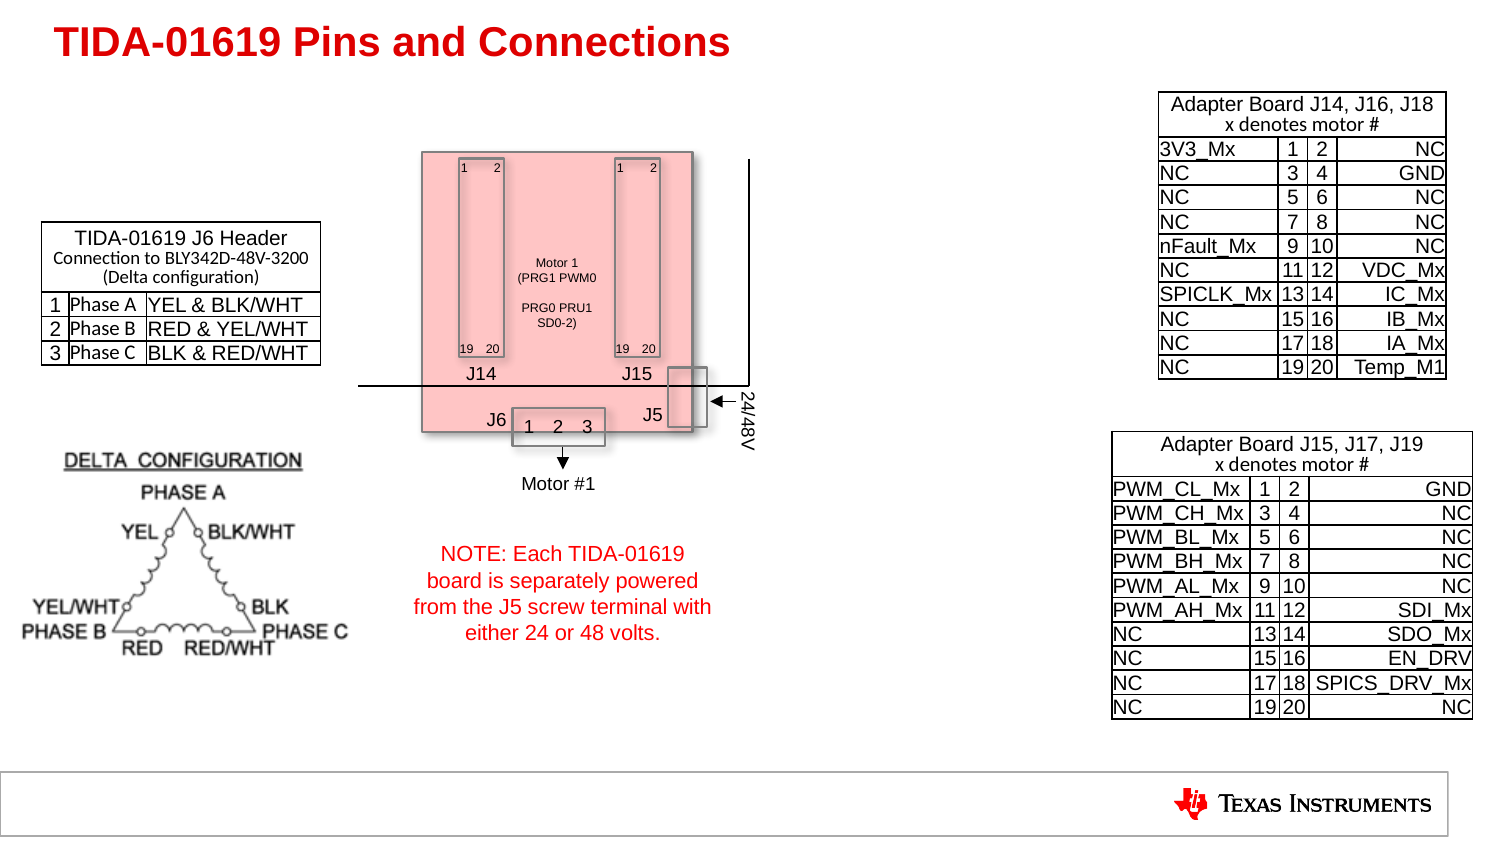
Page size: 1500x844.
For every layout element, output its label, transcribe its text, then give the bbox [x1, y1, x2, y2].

table_cell EN_DRV [1310, 647, 1472, 669]
table_cell 7 [1251, 550, 1279, 572]
table_cell 17 [1251, 671, 1279, 694]
table_cell 2 [42, 317, 68, 340]
table_cell 17 [1279, 331, 1307, 354]
table_cell NC [1338, 235, 1445, 257]
table_cell NC [1159, 331, 1277, 354]
text_box 1 [459, 150, 478, 156]
text_box 1 [512, 407, 541, 446]
table_cell NC [1310, 574, 1472, 597]
table_cell 1 [1279, 138, 1307, 160]
table_cell 10 [1308, 235, 1336, 257]
table_cell PWM_AH_Mx [1113, 598, 1249, 621]
text_box 2 [484, 150, 503, 155]
text_box 2 [541, 407, 571, 446]
table_cell PWM_BL_Mx [1113, 526, 1249, 548]
table_cell NC [1310, 550, 1472, 572]
table_cell NC [1113, 695, 1249, 718]
table_cell NC [1159, 162, 1277, 184]
table_cell BLK & RED/WHT [147, 342, 320, 364]
text_box 2 [640, 150, 659, 155]
text_box [514, 406, 607, 448]
table_cell VDC_Mx [1338, 259, 1445, 281]
table_cell 9 [1279, 235, 1307, 257]
table_cell NC [1159, 186, 1277, 209]
table_cell PWM_CH_Mx [1113, 502, 1249, 524]
table_cell NC [1338, 186, 1445, 209]
table_cell 2 [1280, 477, 1308, 500]
table_cell 7 [1279, 210, 1307, 233]
table_cell PWM_AL_Mx [1113, 574, 1249, 597]
table_cell 12 [1280, 598, 1308, 621]
table_cell 15 [1279, 307, 1307, 330]
table_cell 3V3_Mx [1159, 138, 1277, 160]
text_box 3 [571, 407, 604, 446]
table_cell 11 [1251, 598, 1279, 621]
table_cell NC [1159, 356, 1277, 378]
table_cell NC [1113, 671, 1249, 694]
table_cell 9 [1251, 574, 1279, 597]
table_cell PWM_BH_Mx [1113, 550, 1249, 572]
table_cell 8 [1308, 210, 1336, 233]
text_box 24/48V [722, 389, 777, 461]
table_cell NC [1159, 259, 1277, 281]
table_cell 5 [1279, 186, 1307, 209]
table_cell SDI_Mx [1310, 598, 1472, 621]
table_cell PWM_CL_Mx [1113, 477, 1249, 500]
table_cell nFault_Mx [1159, 235, 1277, 257]
table_cell 15 [1251, 647, 1279, 669]
table_cell NC [1310, 502, 1472, 524]
table_cell 11 [1279, 259, 1307, 281]
table_cell NC [1310, 526, 1472, 548]
table_cell Temp_M1 [1338, 356, 1445, 378]
table_cell 20 [1280, 695, 1308, 718]
table_cell IB_Mx [1338, 307, 1445, 330]
table_cell SPICS_DRV_Mx [1310, 671, 1472, 694]
table_cell SPICLK_Mx [1159, 283, 1277, 305]
text_box J15 [620, 358, 655, 385]
table_cell 1 [42, 293, 68, 316]
text_box [613, 156, 662, 359]
table_cell IC_Mx [1338, 283, 1445, 305]
table_cell NC [1159, 210, 1277, 233]
table_cell GND [1338, 162, 1445, 184]
table_cell 1 [1251, 477, 1279, 500]
table_cell Phase A [70, 293, 146, 316]
table_cell 19 [1279, 356, 1307, 378]
table_cell 2 [1308, 138, 1336, 160]
text_box Motor 1 (PRG1 PWM0 PRG0 PRU1 SD0-2) [420, 395, 667, 434]
table_cell 6 [1308, 186, 1336, 209]
text_box NOTE: Each TIDA-01619 board is separately powered from the J5 screw terminal with either 24 or 48 volts. [411, 520, 714, 665]
table_cell 4 [1308, 162, 1336, 184]
text_box [457, 156, 506, 359]
text_box 1 [615, 150, 634, 156]
table_cell 3 [1279, 162, 1307, 184]
table_cell 14 [1308, 283, 1336, 305]
table_cell 13 [1279, 283, 1307, 305]
table_cell 3 [1251, 502, 1279, 524]
text_box Motor 1 (PRG1 PWM0 PRG0 PRU1 SD0-2) [499, 150, 620, 385]
text_box TIDA-01619 Pins and Connections [41, 0, 1500, 88]
table_cell 10 [1280, 574, 1308, 597]
text_box J5 [636, 399, 670, 429]
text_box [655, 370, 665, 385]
table_cell NC [1159, 307, 1277, 330]
table_cell 16 [1280, 647, 1308, 669]
table_cell Phase C [70, 342, 146, 364]
table_header TIDA-01619 J6 Header Connection to BLY342D-48V-3200 (Delta configuration) [42, 223, 320, 291]
table_cell NC [1310, 695, 1472, 718]
table_cell GND [1310, 477, 1472, 500]
table_cell IA_Mx [1338, 331, 1445, 354]
table_cell SDO_Mx [1310, 623, 1472, 645]
table_cell NC [1113, 623, 1249, 645]
table_cell 6 [1280, 526, 1308, 548]
table_cell 12 [1308, 259, 1336, 281]
table_cell NC [1338, 138, 1445, 160]
text_box J6 [479, 403, 514, 434]
table_cell 3 [42, 342, 68, 364]
table_cell NC [1113, 647, 1249, 669]
table_cell 5 [1251, 526, 1279, 548]
table_cell YEL & BLK/WHT [147, 293, 320, 316]
table_cell 16 [1308, 307, 1336, 330]
text_box Motor 1 (PRG1 PWM0 PRG0 PRU1 SD0-2) [659, 150, 695, 365]
picture [8, 442, 363, 669]
table_header Adapter Board J15, J17, J19 x denotes motor # [1113, 432, 1472, 476]
table_header Adapter Board J14, J16, J18 x denotes motor # [1159, 93, 1445, 136]
table_cell 18 [1308, 331, 1336, 354]
table_cell 4 [1280, 502, 1308, 524]
text_box Motor 1 (PRG1 PWM0 PRG0 PRU1 SD0-2) [420, 150, 464, 385]
text_box J14 [464, 358, 499, 385]
table_cell 19 [1251, 695, 1279, 718]
table_cell Phase B [70, 317, 146, 340]
table_cell RED & YEL/WHT [147, 317, 320, 340]
table_cell 8 [1280, 550, 1308, 572]
table_cell 13 [1251, 623, 1279, 645]
table_cell 18 [1280, 671, 1308, 694]
text_box [666, 395, 709, 429]
text_box Motor #1 [513, 464, 604, 502]
text_box [666, 365, 709, 385]
table_cell 20 [1308, 356, 1336, 378]
picture [1174, 788, 1431, 820]
table_cell NC [1338, 210, 1445, 233]
table_cell 14 [1280, 623, 1308, 645]
